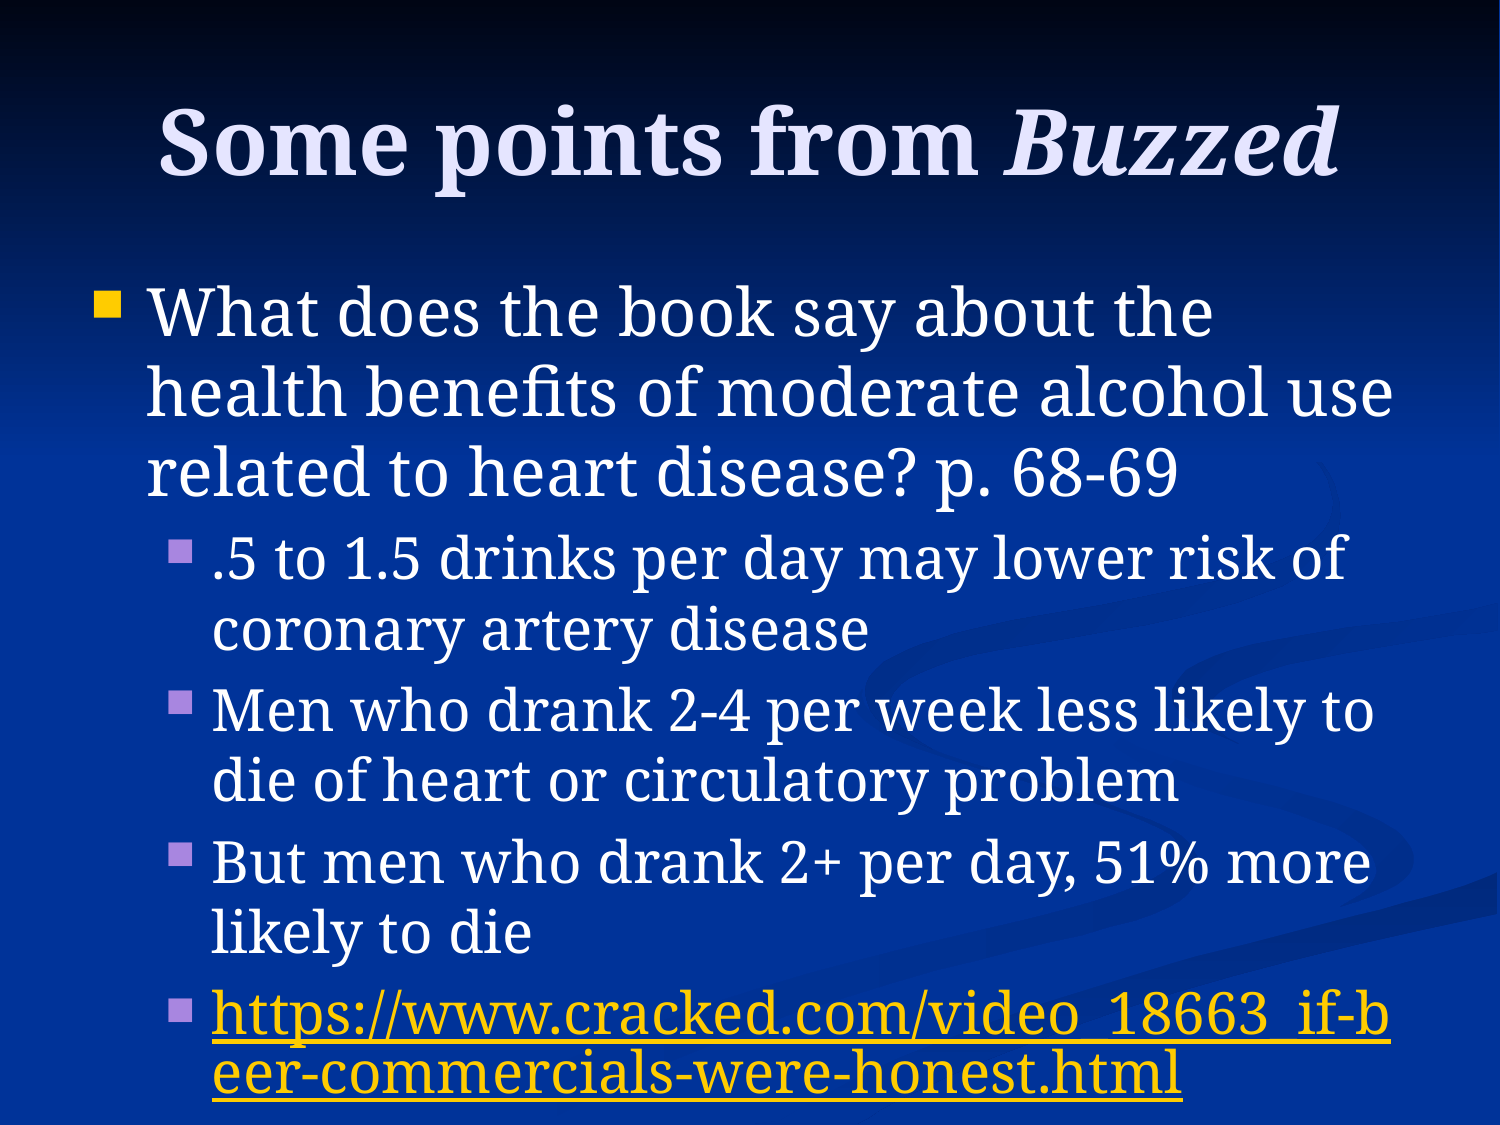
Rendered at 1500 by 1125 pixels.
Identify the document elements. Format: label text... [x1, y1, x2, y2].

list What does the book say about the health benefits of moderate alcohol use related to heart disease? p. 68-69 .5 to 1.5 drinks per day may lower risk of coronary artery disease Men who drank 2-4 per week less likely to die of heart or circulatory problem But men who drank 2+ per day, 51% more likely to die https://www.cracked.com/video_18663_if-beer-commercials-were-honest.html [74, 262, 1426, 1006]
title Some points from Buzzed [74, 44, 1426, 233]
